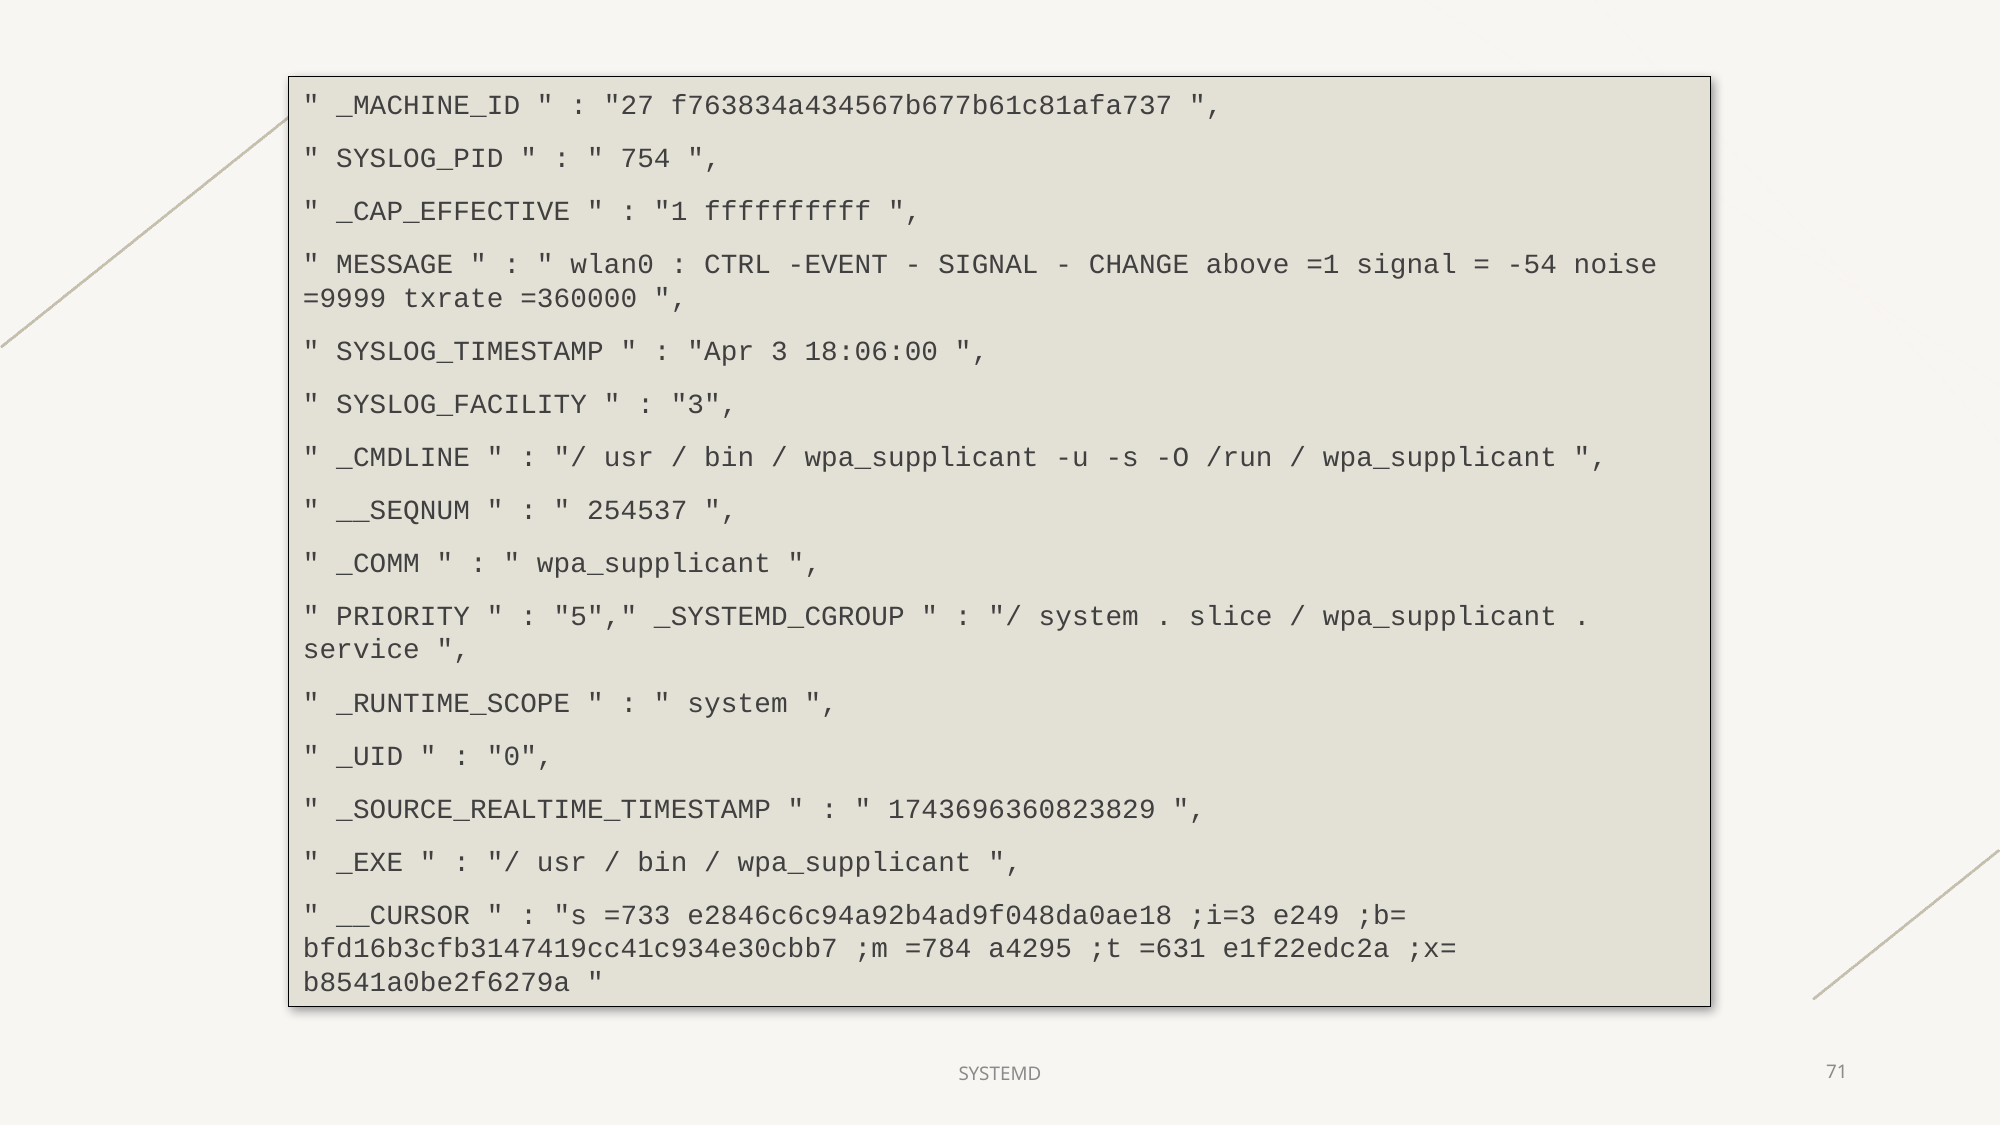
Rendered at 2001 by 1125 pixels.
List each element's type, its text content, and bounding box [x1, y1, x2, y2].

footer SYSTEMD [662, 1042, 1338, 1103]
picture [1812, 849, 2000, 1000]
slide_number 71 [1412, 1042, 1863, 1103]
picture [0, 77, 288, 348]
text_box " _MACHINE_ID " : "27 f763834a434567b677b61c81afa737 ", " SYSLOG_PID " : " 754 ", " _CAP_EFFECTIVE " : "1 ffffffffff ", " MESSAGE " : " wlan0 : CTRL -EVENT - SIGNAL - CHANGE above =1 signal = -54 noise =9999 txrate =360000 ", " SYSLOG_TIMESTAMP " : "Apr 3 18:06:00 ", " SYSLOG_FACILITY " : "3", " _CMDLINE " : "/ usr / bin / wpa_supplicant -u -s -O /run / wpa_supplicant ", " __SEQNUM " : " 254537 ", " _COMM " : " wpa_supplicant ", " PRIORITY " : "5"," _SYSTEMD_CGROUP " : "/ system . slice / wpa_supplicant . service ", " _RUNTIME_SCOPE " : " system ", " _UID " : "0", " _SOURCE_REALTIME_TIMESTAMP " : " 1743696360823829 ", " _EXE " : "/ usr / bin / wpa_supplicant ", " __CURSOR " : "s =733 e2846c6c94a92b4ad9f048da0ae18 ;i=3 e249 ;b= bfd16b3cfb3147419cc41c934e30cbb7 ;m =784 a4295 ;t =631 e1f22edc2a ;x= b8541a0be2f6279a " [288, 76, 1711, 1007]
